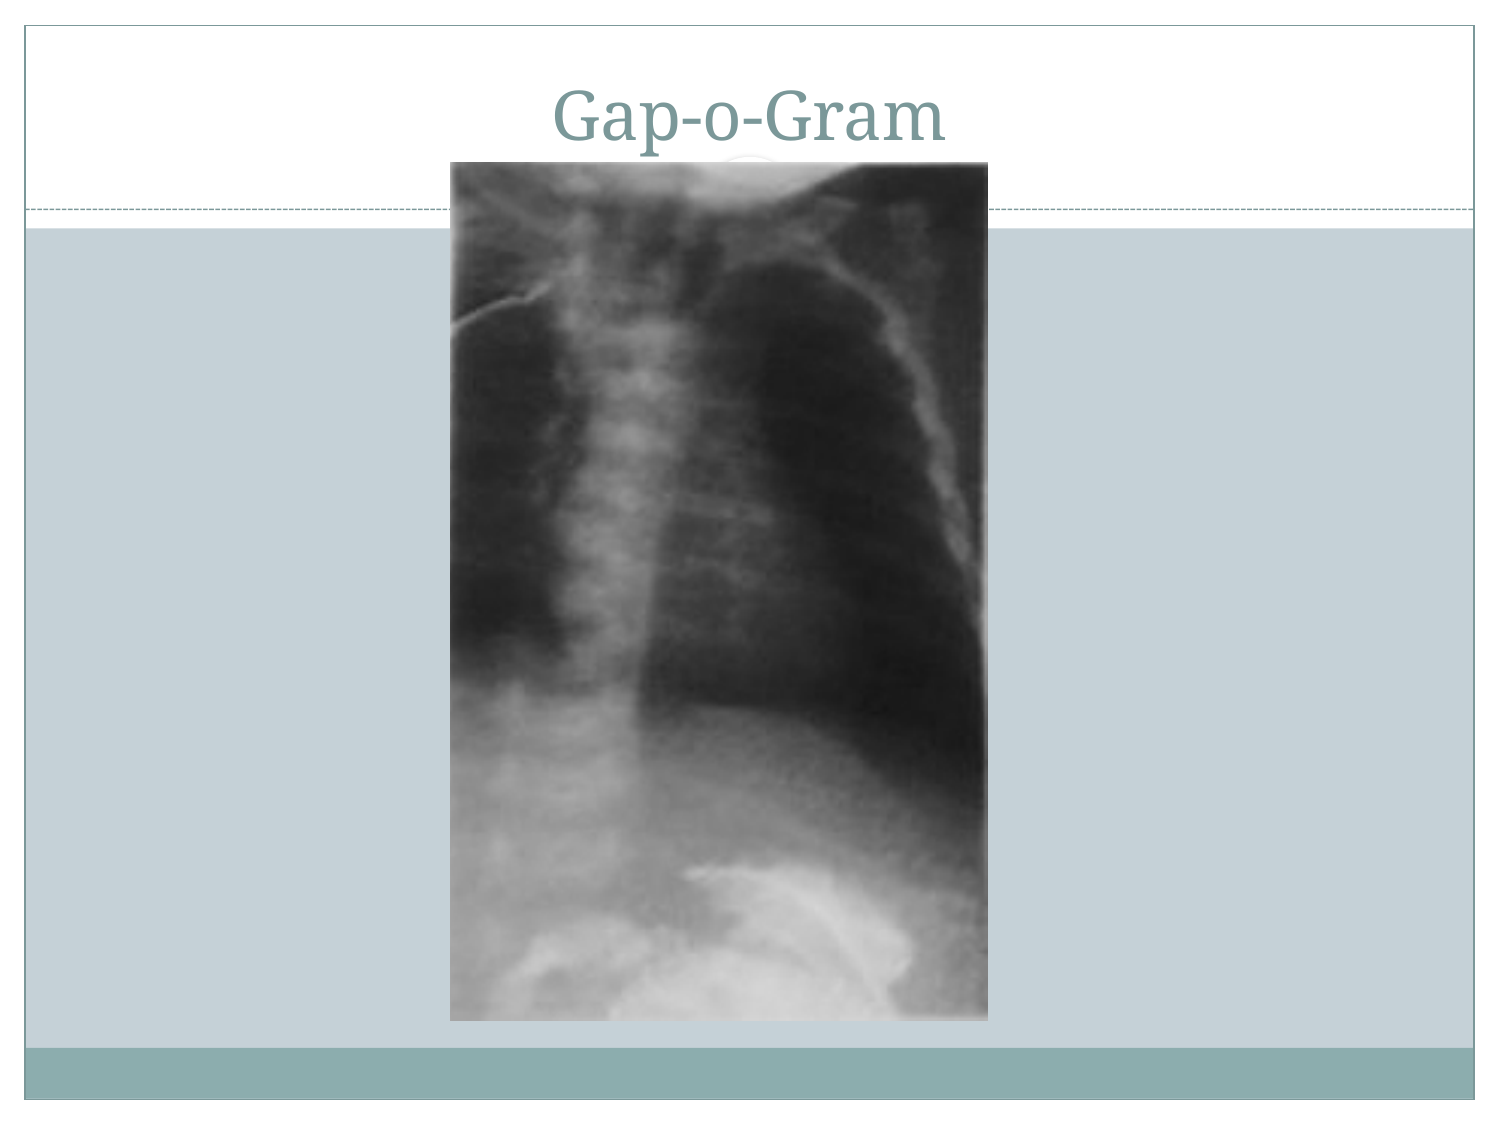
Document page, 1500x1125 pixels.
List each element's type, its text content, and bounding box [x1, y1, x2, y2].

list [449, 162, 988, 1021]
title Gap-o-Gram [49, 37, 1450, 162]
